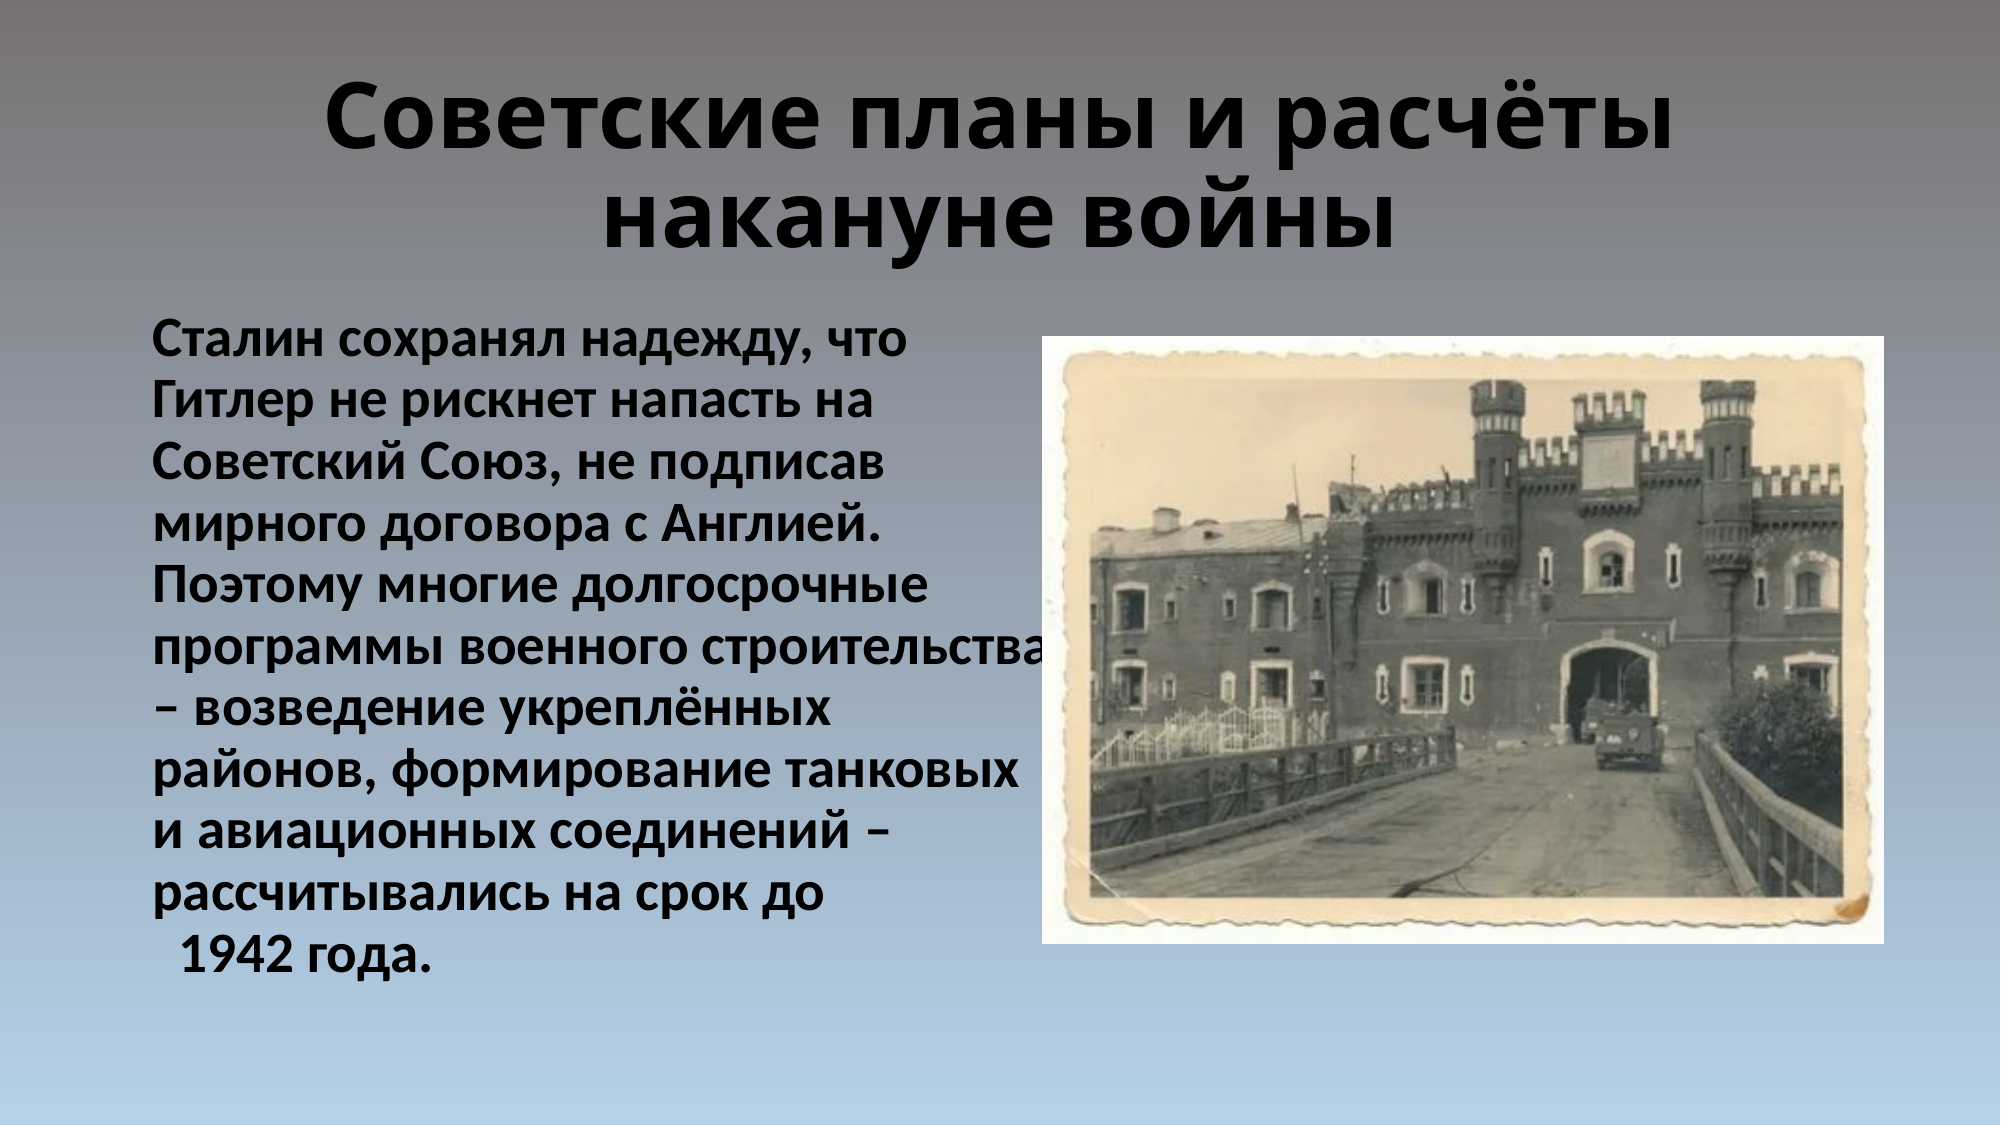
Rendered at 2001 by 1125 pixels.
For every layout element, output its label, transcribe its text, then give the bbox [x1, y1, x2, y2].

title Советские планы и расчёты накануне войны [137, 59, 1863, 278]
list Сталин сохранял надежду, что Гитлер не рискнет напасть на Советский Союз, не подписав мирного договора с Англией. Поэтому многие долгосрочные программы военного строительства – возведение укреплённых районов, формирование танковых и авиационных соединений – рассчитывались на срок до 1942 года. [137, 299, 1074, 1014]
picture [1042, 336, 1884, 944]
